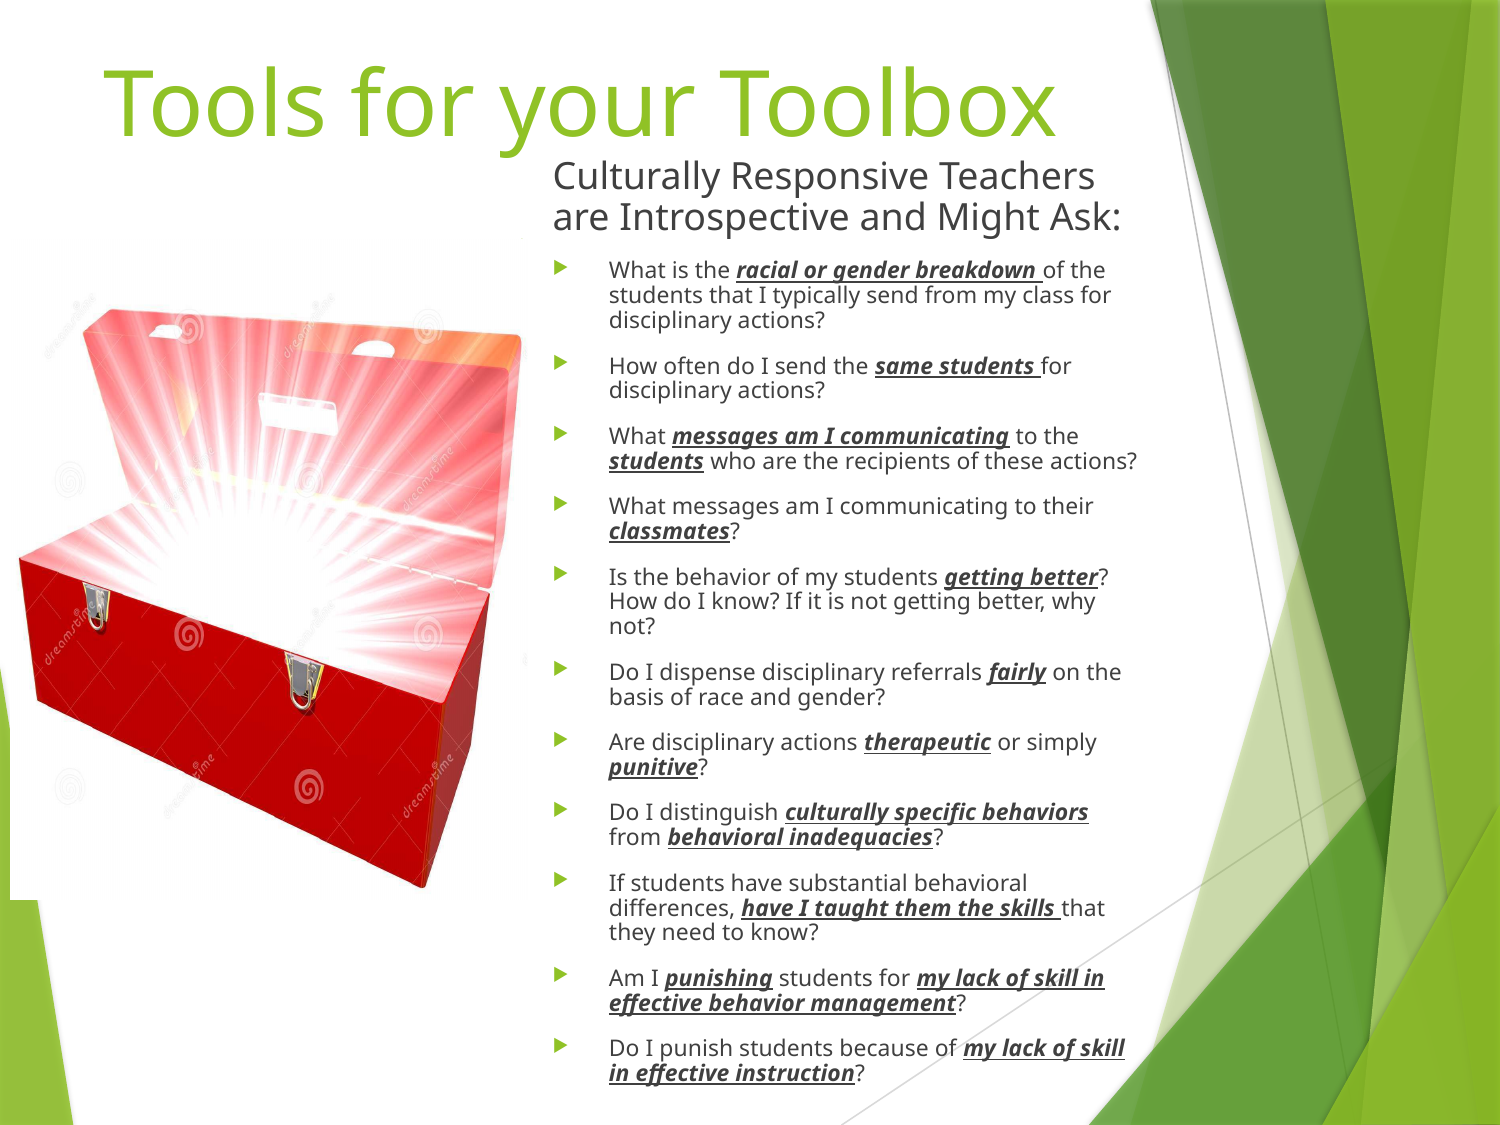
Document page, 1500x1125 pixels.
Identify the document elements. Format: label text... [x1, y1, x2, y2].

list Culturally Responsive Teachers are Introspective and Might Ask: What is the racial or gender breakdown of the students that I typically send from my class for disciplinary actions? How often do I send the same students for disciplinary actions? What messages am I communicating to the students who are the recipients of these actions? What messages am I communicating to their classmates? Is the behavior of my students getting better? How do I know? If it is not getting better, why not? Do I dispense disciplinary referrals fairly on the basis of race and gender? Are disciplinary actions therapeutic or simply punitive? Do I distinguish culturally specific behaviors from behavioral inadequacies? If students have substantial behavioral differences, have I taught them the skills that they need to know? Am I punishing students for my lack of skill in effective behavior management? Do I punish students because of my lack of skill in effective instruction? [537, 149, 1163, 1125]
picture [9, 239, 529, 901]
title Tools for your Toolbox [0, 24, 1163, 175]
